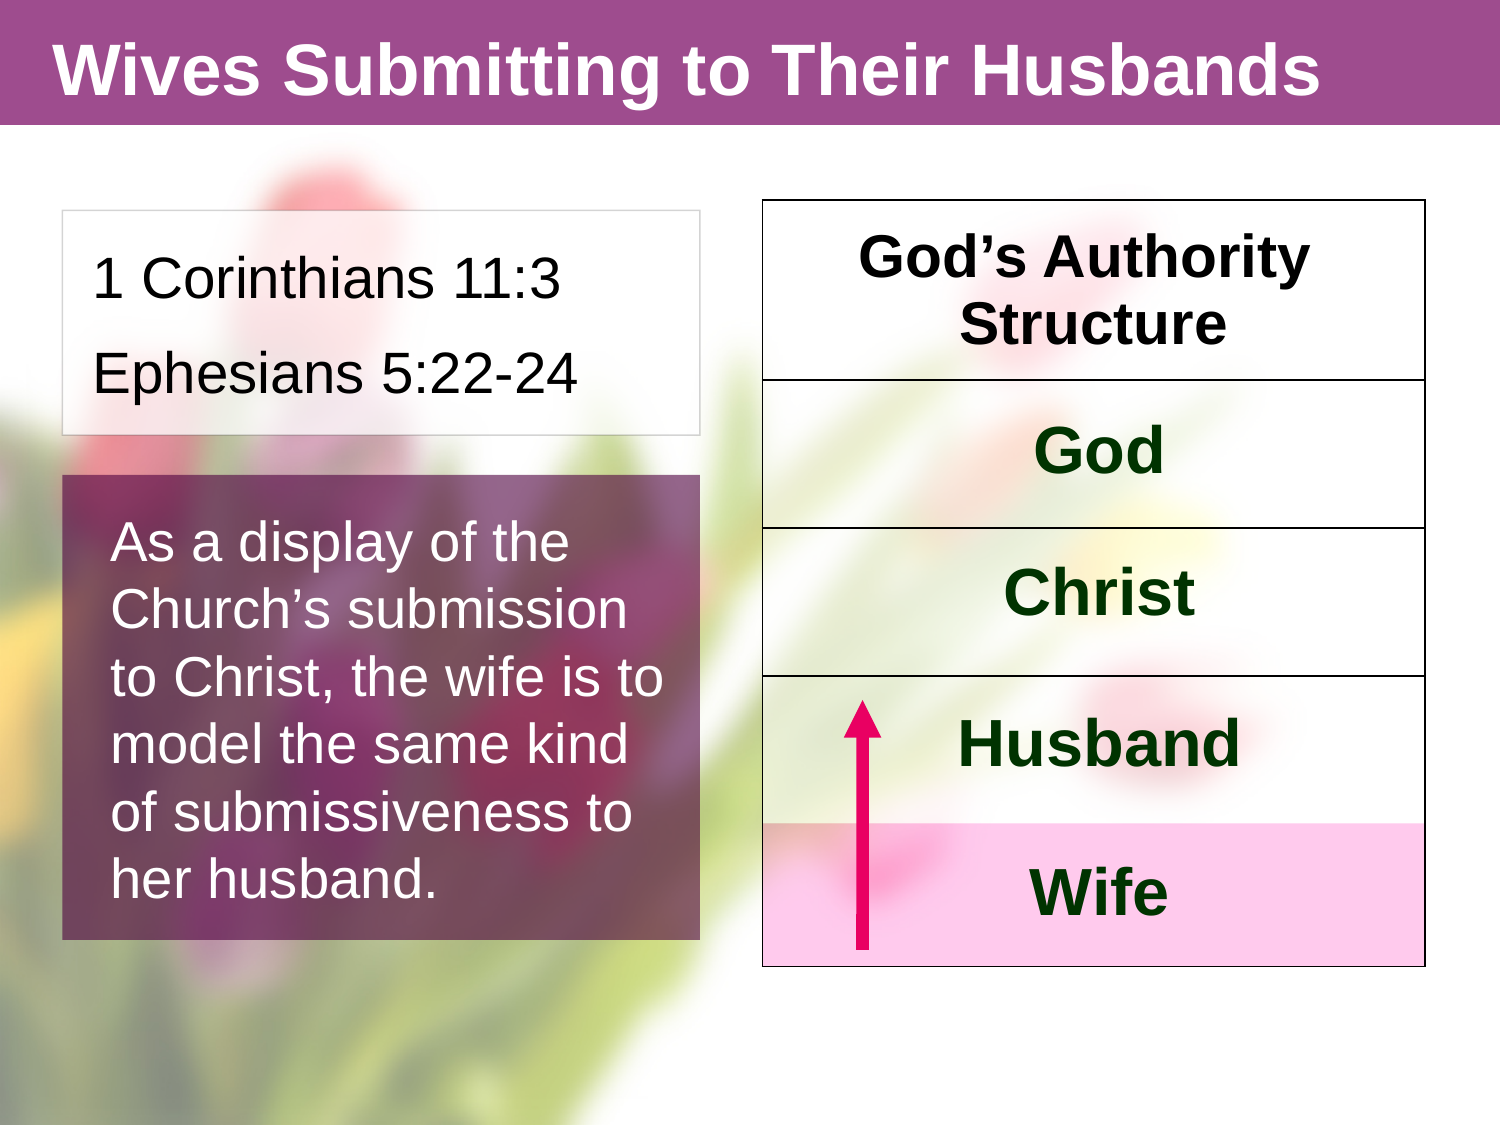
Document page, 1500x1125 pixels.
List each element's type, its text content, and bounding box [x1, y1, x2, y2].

text_box Husband [862, 692, 1338, 788]
table_cell [763, 381, 1424, 527]
text_box As a display of the Church’s submission to Christ, the wife is to model the same kind of submissiveness to her husband. [62, 474, 700, 940]
text_box 1 Corinthians 11:3 Ephesians 5:22-24 [62, 210, 700, 436]
text_box Christ [862, 541, 1338, 636]
picture [0, 125, 1500, 1125]
text_box God [862, 399, 1338, 495]
table_cell [763, 823, 1424, 966]
text_box [856, 699, 869, 950]
text_box Wife [863, 841, 1338, 937]
text_box Wives Submitting to Their Husbands [0, 0, 1500, 125]
table_header God’s Authority Structure [763, 201, 1424, 379]
table_cell [763, 529, 1424, 675]
table_cell [763, 677, 1424, 823]
